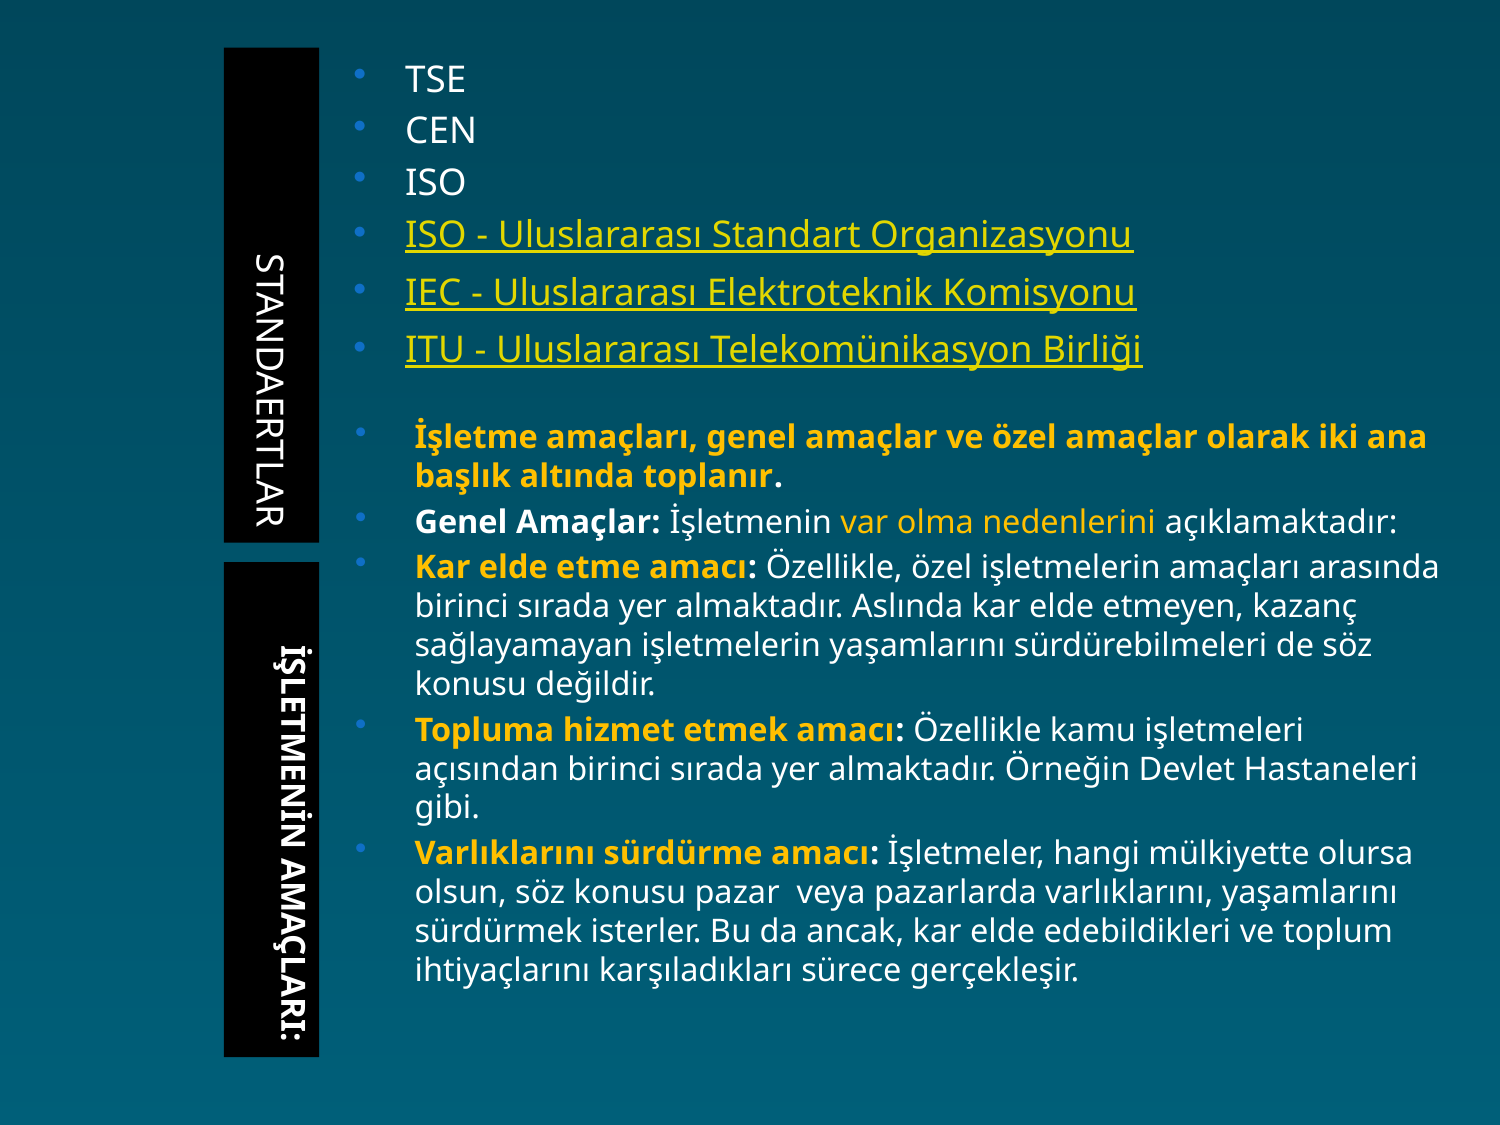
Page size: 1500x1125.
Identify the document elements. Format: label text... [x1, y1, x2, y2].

list İşletme amaçları, genel amaçlar ve özel amaçlar olarak iki ana başlık altında toplanır. Genel Amaçlar: İşletmenin var olma nedenlerini açıklamaktadır: Kar elde etme amacı: Özellikle, özel işletmelerin amaçları arasında birinci sırada yer almaktadır. Aslında kar elde etmeyen, kazanç sağlayamayan işletmelerin yaşamlarını sürdürebilmeleri de söz konusu değildir. Topluma hizmet etmek amacı: Özellikle kamu işletmeleri açısından birinci sırada yer almaktadır. Örneğin Devlet Hastaneleri gibi. Varlıklarını sürdürme amacı: İşletmeler, hangi mülkiyette olursa olsun, söz konusu pazar veya pazarlarda varlıklarını, yaşamlarını sürdürmek isterler. Bu da ancak, kar elde edebildikleri ve toplum ihtiyaçlarını karşıladıkları sürece gerçekleşir. [331, 408, 1457, 1058]
list İŞLETMENİN AMAÇLARI: [223, 561, 320, 1058]
list TSE CEN ISO ISO - Uluslararası Standart Organizasyonu IEC - Uluslararası Elektroteknik Komisyonu ITU - Uluslararası Telekomünikasyon Birliği [331, 47, 1457, 386]
list STANDAERTLAR [223, 47, 320, 544]
